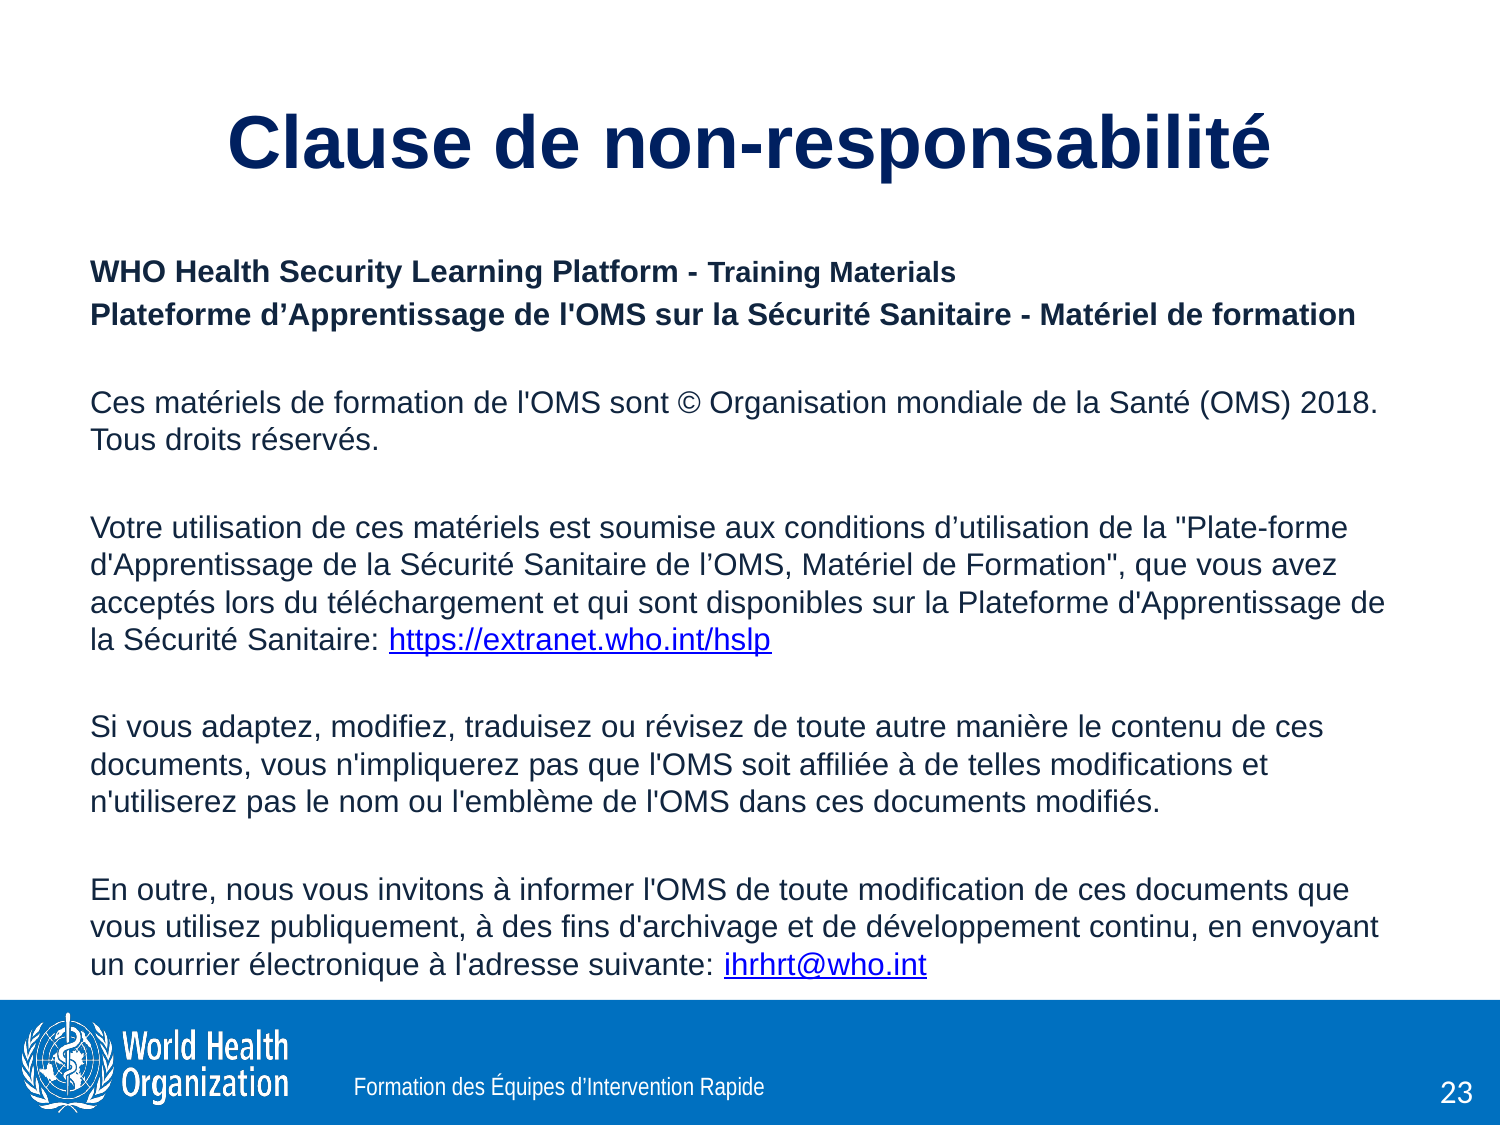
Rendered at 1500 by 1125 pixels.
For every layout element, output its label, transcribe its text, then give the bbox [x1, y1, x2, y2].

list WHO Health Security Learning Platform - Training Materials Plateforme d’Apprentissage de l'OMS sur la Sécurité Sanitaire - Matériel de formation Ces matériels de formation de l'OMS sont © Organisation mondiale de la Santé (OMS) 2018. Tous droits réservés. Votre utilisation de ces matériels est soumise aux conditions d’utilisation de la "Plate-forme d'Apprentissage de la Sécurité Sanitaire de l’OMS, Matériel de Formation", que vous avez acceptés lors du téléchargement et qui sont disponibles sur la Plateforme d'Apprentissage de la Sécurité Sanitaire: https://extranet.who.int/hslp Si vous adaptez, modifiez, traduisez ou révisez de toute autre manière le contenu de ces documents, vous n'impliquerez pas que l'OMS soit affiliée à de telles modifications et n'utiliserez pas le nom ou l'emblème de l'OMS dans ces documents modifiés. En outre, nous vous invitons à informer l'OMS de toute modification de ces documents que vous utilisez publiquement, à des fins d'archivage et de développement continu, en envoyant un courrier électronique à l'adresse suivante: ihrhrt@who.int [75, 243, 1425, 986]
picture [21, 1012, 288, 1113]
title Clause de non-responsabilité [75, 45, 1425, 233]
